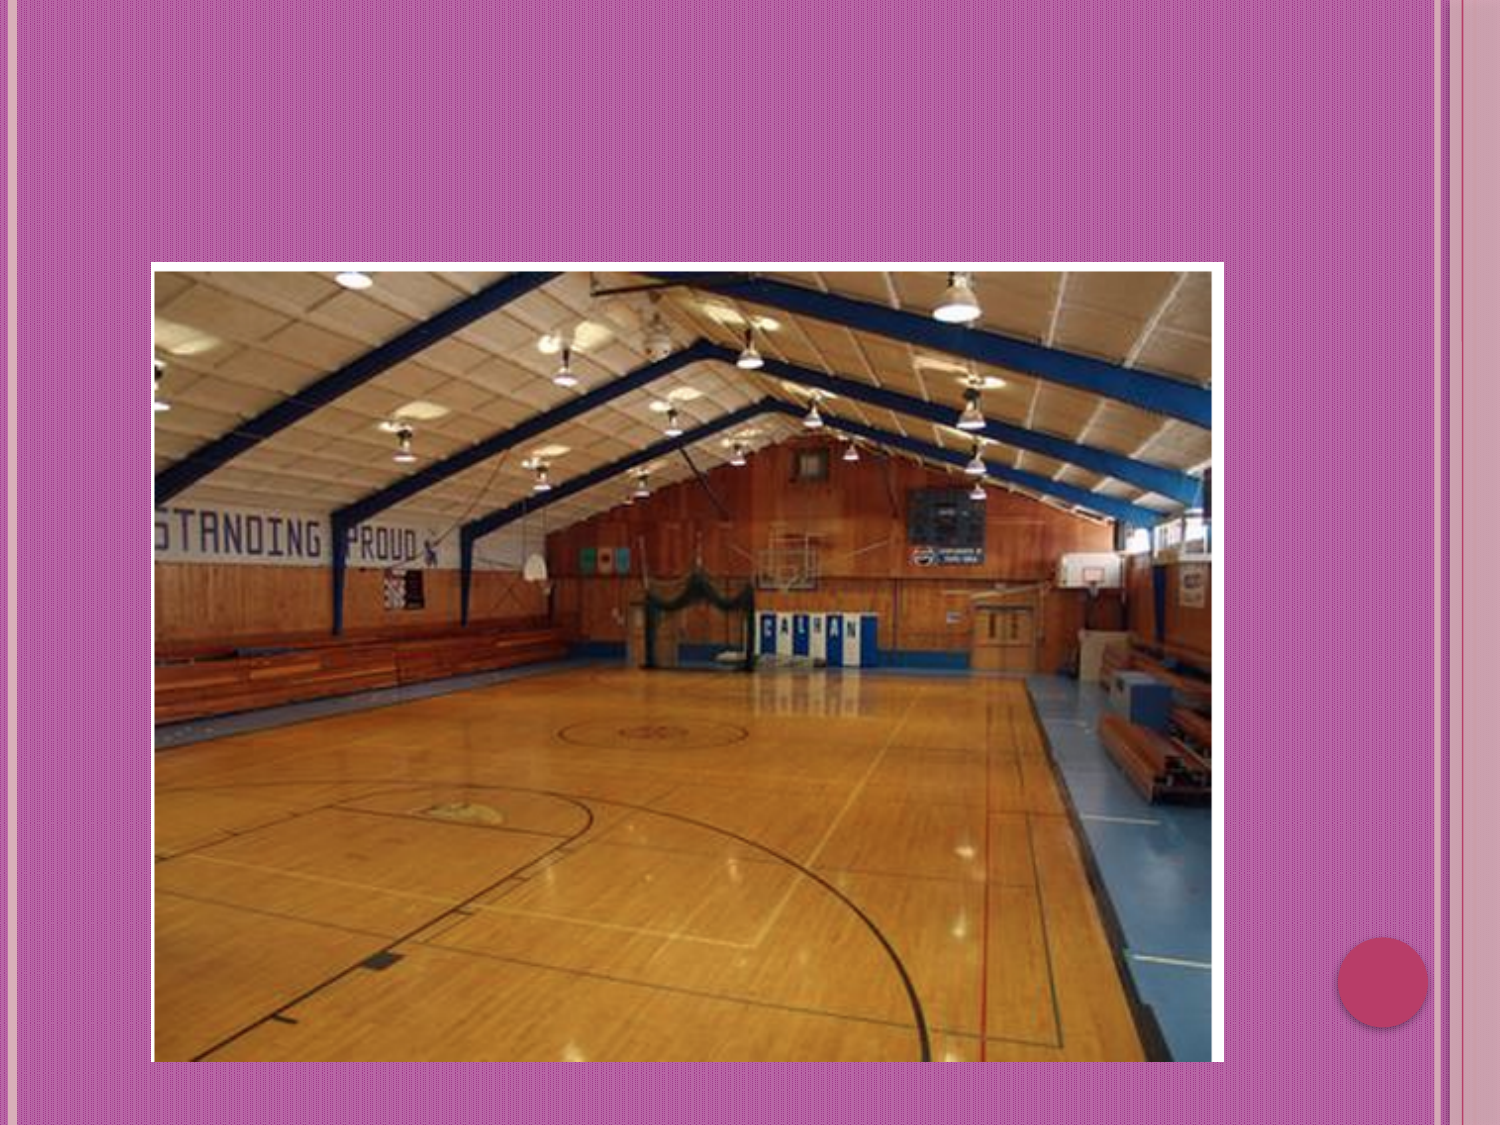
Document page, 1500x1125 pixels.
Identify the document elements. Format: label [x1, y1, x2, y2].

list [74, 261, 1301, 1063]
